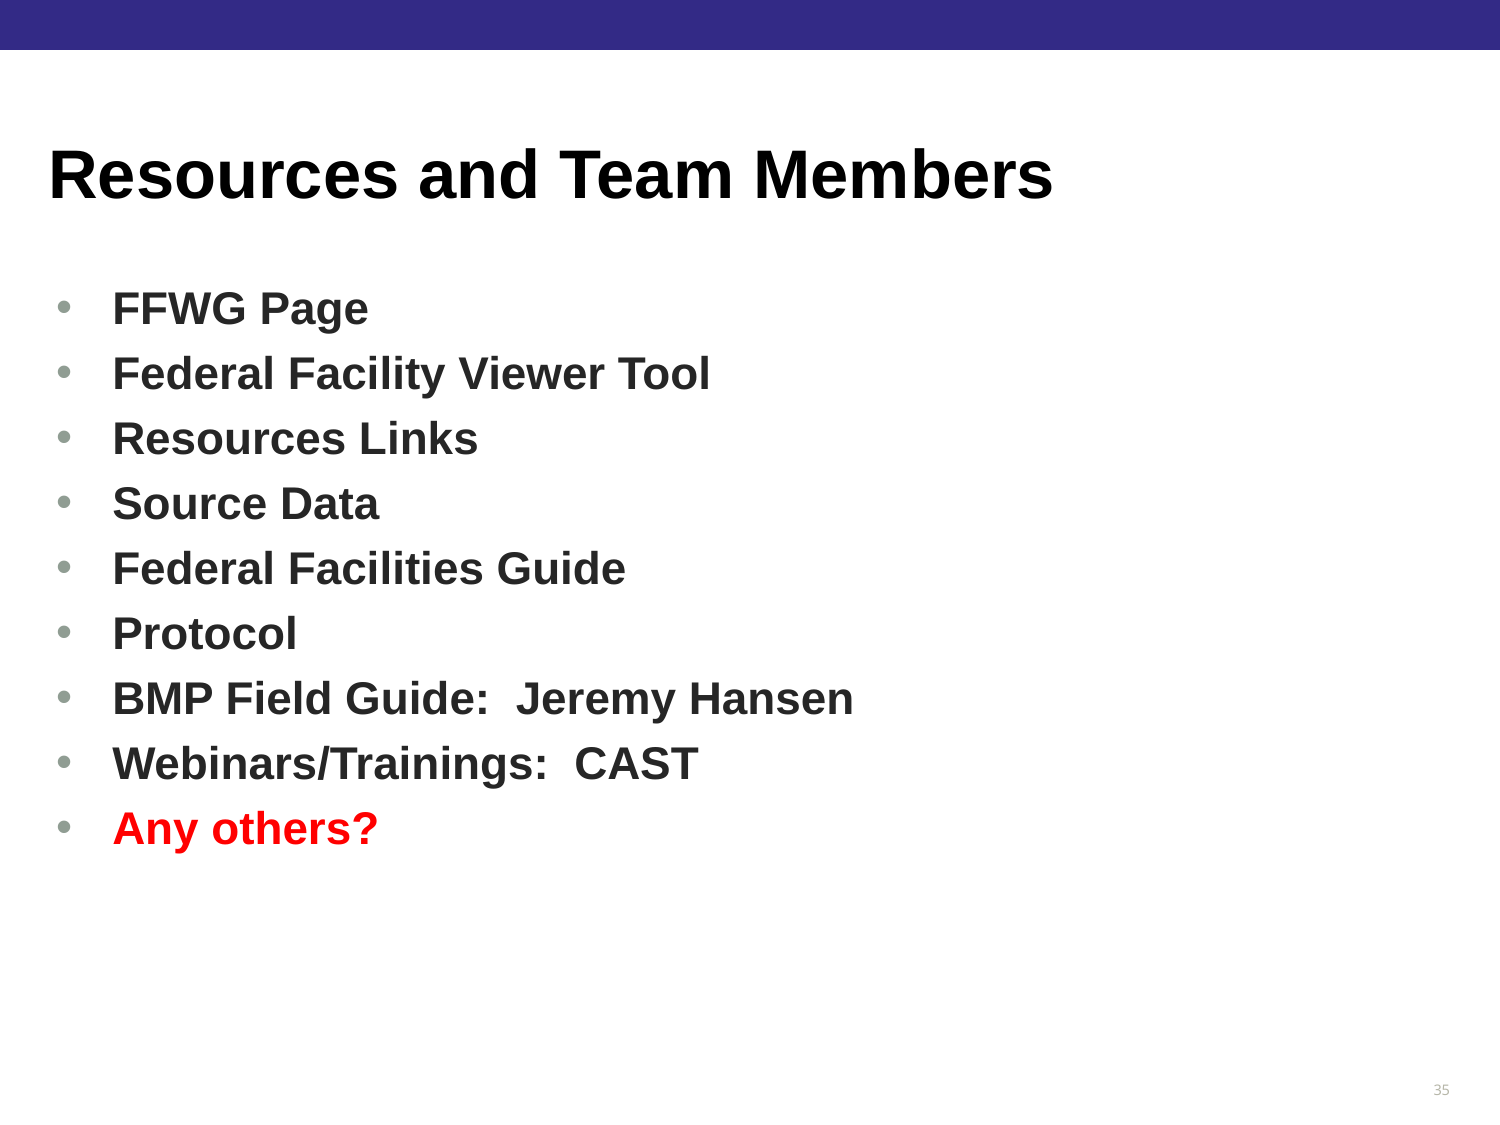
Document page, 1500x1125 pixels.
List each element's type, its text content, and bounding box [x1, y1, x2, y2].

text_box FFWG Page Federal Facility Viewer Tool Resources Links Source Data Federal Facilities Guide Protocol BMP Field Guide: Jeremy Hansen Webinars/Trainings: CAST Any others? [55, 287, 1456, 1075]
list Resources and Team Members [48, 137, 1463, 213]
slide_number 35 [1387, 1075, 1450, 1110]
